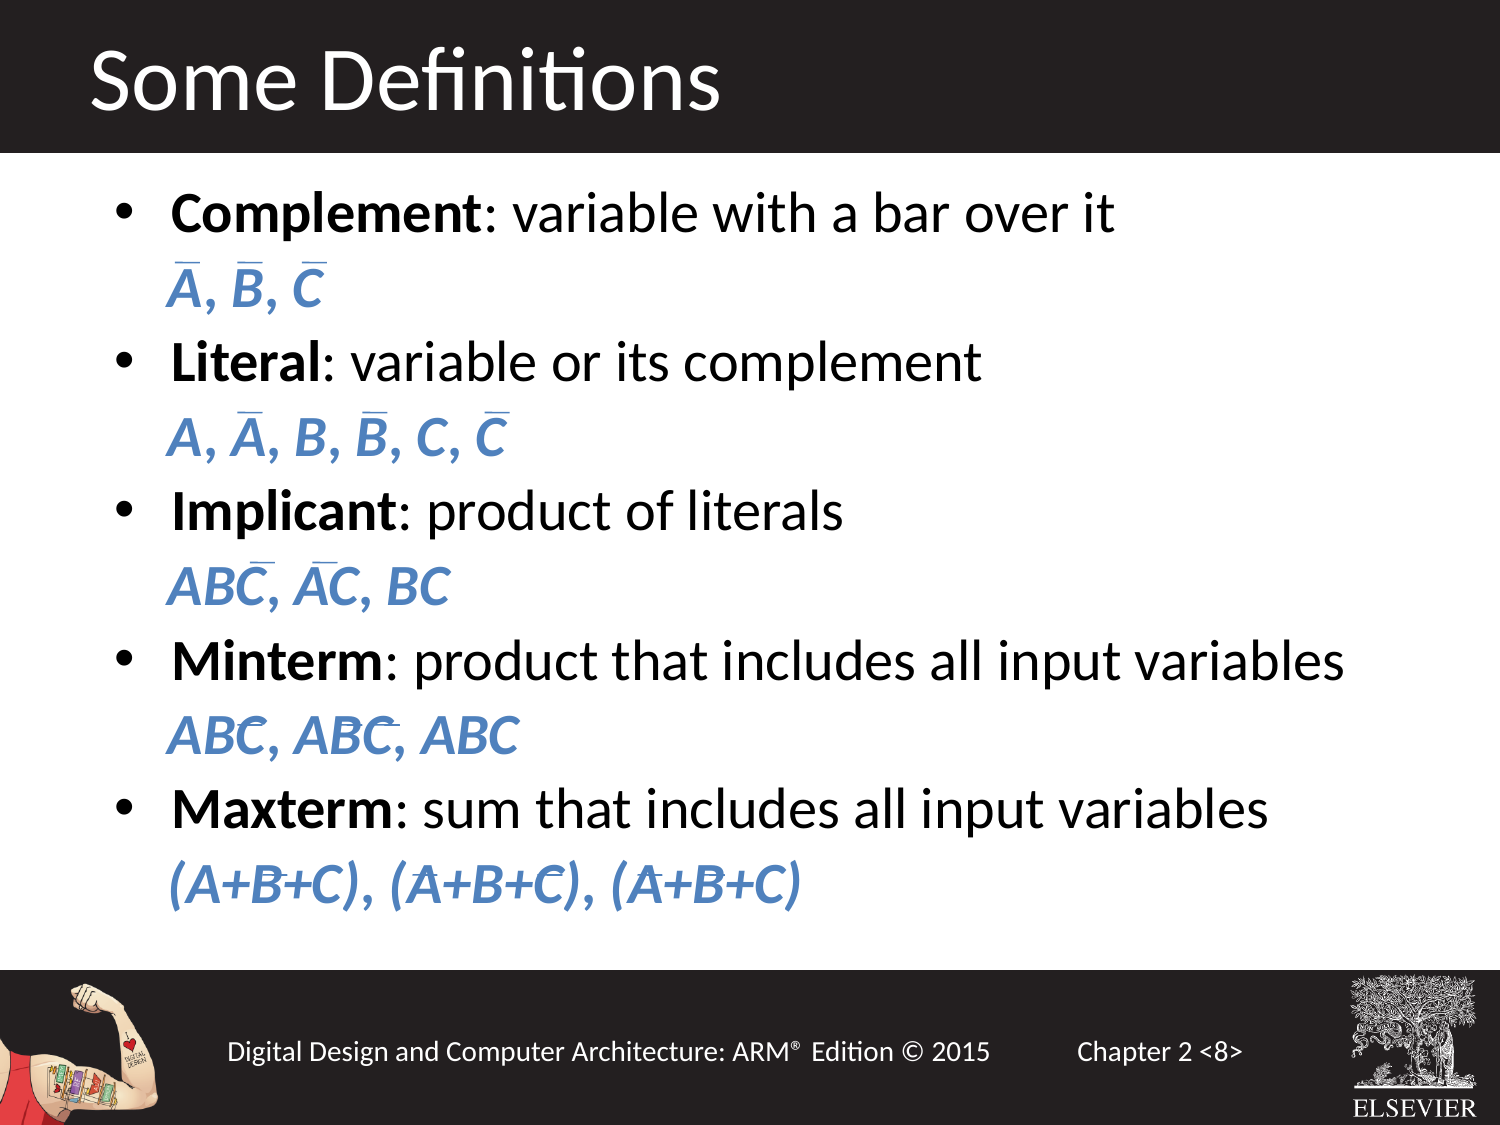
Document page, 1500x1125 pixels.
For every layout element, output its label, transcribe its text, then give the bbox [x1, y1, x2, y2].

picture [1350, 974, 1477, 1117]
text_box Some Definitions [75, 11, 1375, 136]
list Complement: variable with a bar over it A, B, C Literal: variable or its complement A, A, B, B, C, C Implicant: product of literals ABC, AC, BC Minterm: product that includes all input variables ABC, ABC, ABC Maxterm: sum that includes all input variables (A+B+C), (A+B+C), (A+B+C) [99, 174, 1375, 988]
picture [0, 979, 163, 1125]
